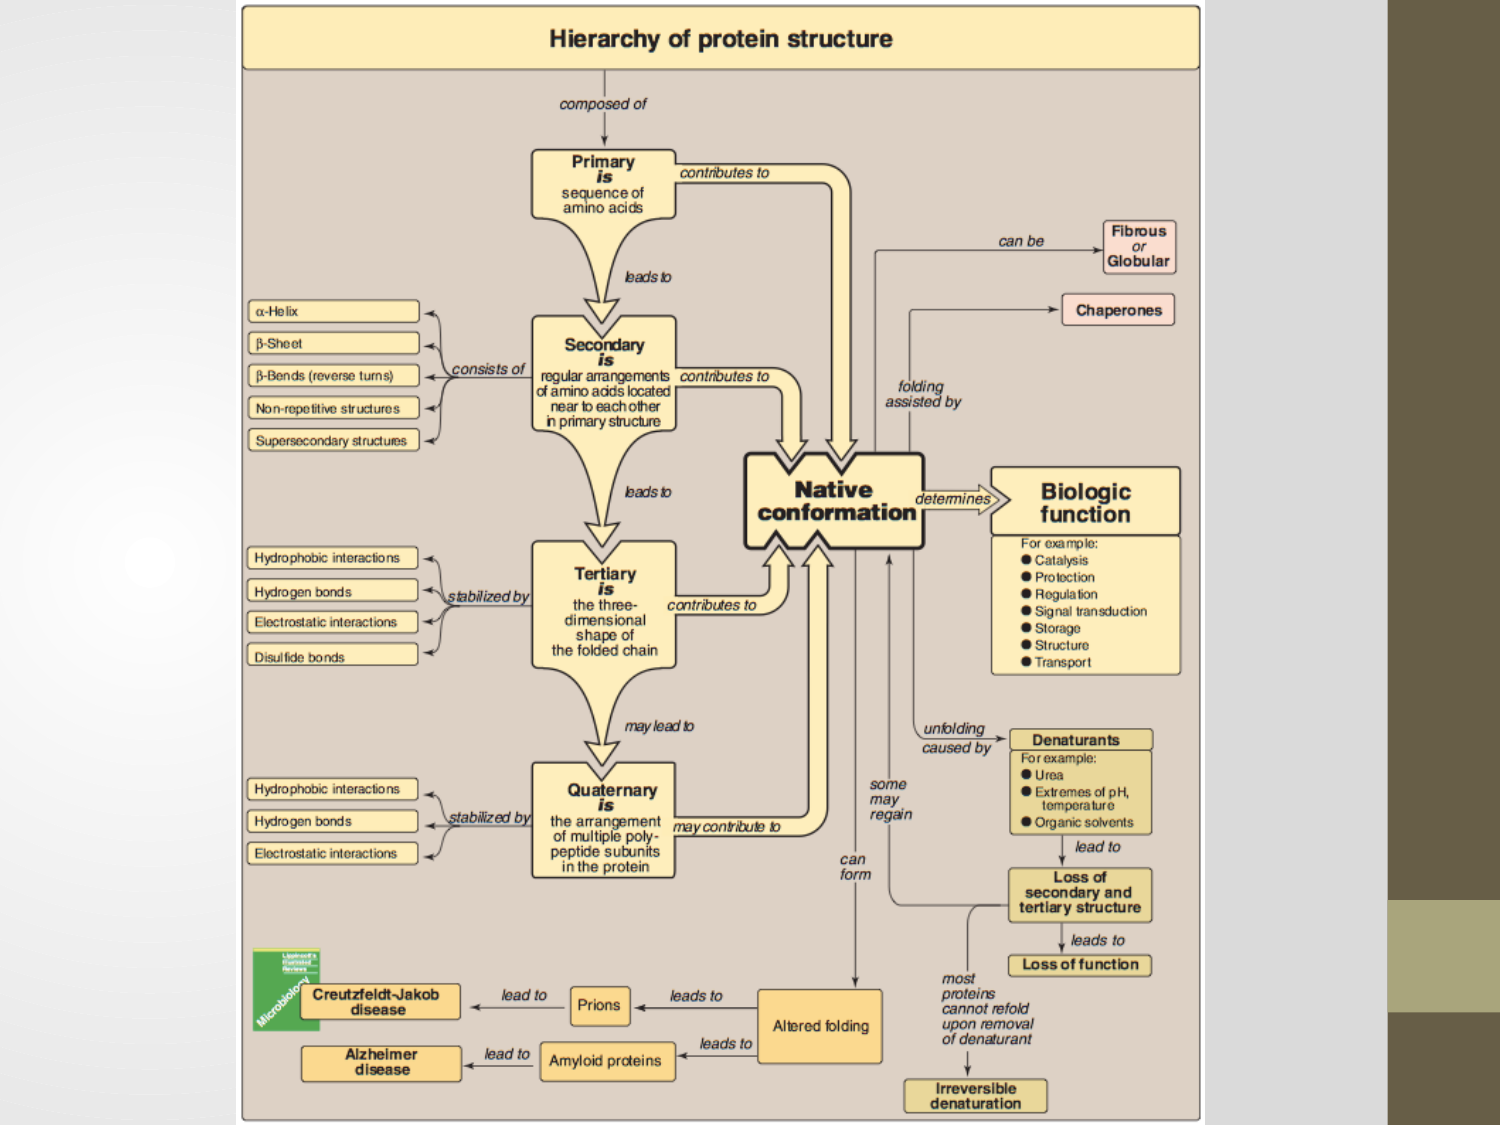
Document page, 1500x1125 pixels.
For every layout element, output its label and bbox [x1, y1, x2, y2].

picture [235, 0, 1205, 1125]
